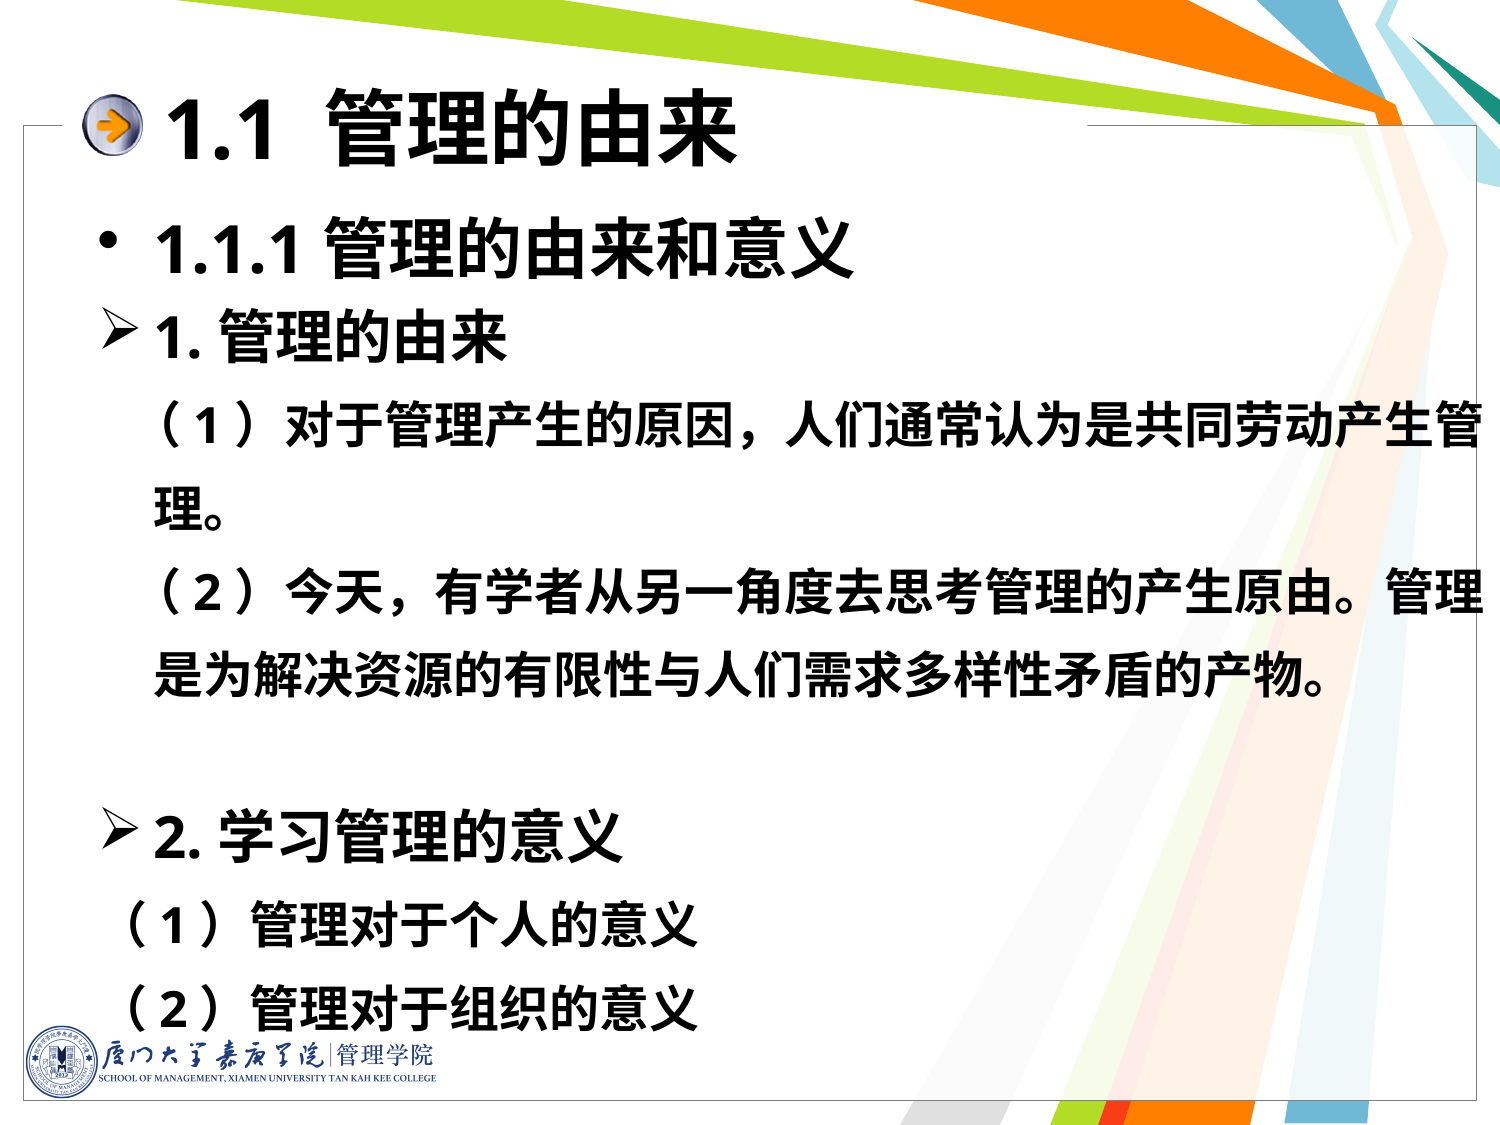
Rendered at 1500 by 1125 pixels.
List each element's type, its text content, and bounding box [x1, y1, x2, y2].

picture [82, 94, 143, 156]
picture [24, 1024, 438, 1100]
title 1.1 管理的由来 [148, 32, 1182, 196]
list 1.1.1管理的由来和意义 1.管理的由来 （1）对于管理产生的原因，人们通常认为是共同劳动产生管理。 （2）今天，有学者从另一角度去思考管理的产生原由。管理是为解决资源的有限性与人们需求多样性矛盾的产物。 2.学习管理的意义 （1）管理对于个人的意义 （2）管理对于组织的意义 [82, 196, 1500, 1022]
